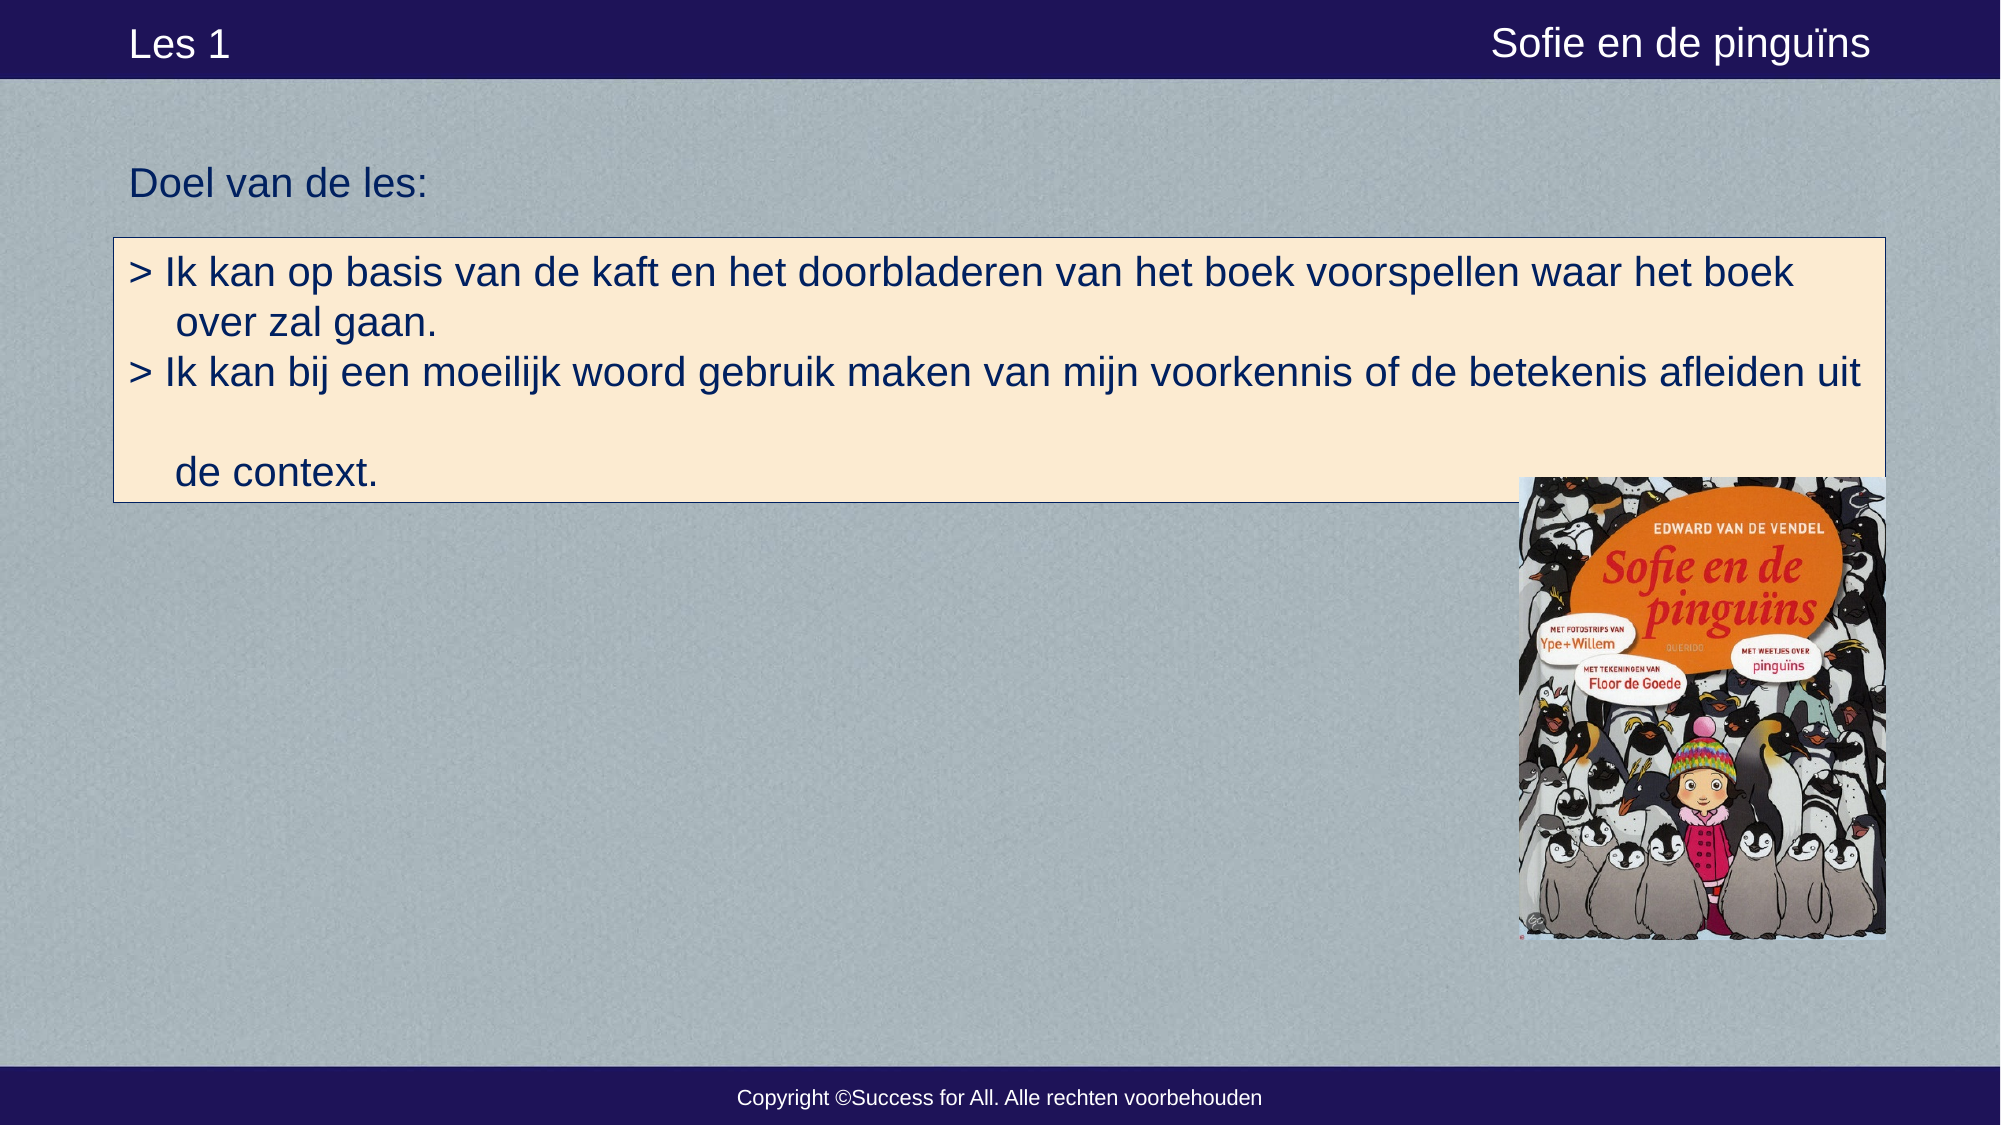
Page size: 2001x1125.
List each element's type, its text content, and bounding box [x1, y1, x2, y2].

text_box Copyright ©Success for All. Alle rechten voorbehouden [0, 1076, 2000, 1125]
text_box Les 1 [114, 9, 354, 75]
text_box Sofie en de pinguïns [999, 8, 1886, 73]
text_box > Ik kan op basis van de kaft en het doorbladeren van het boek voorspellen waar het boek over zal gaan. > Ik kan bij een moeilijk woord gebruik maken van mijn voorkennis of de betekenis afleiden uit de context. [113, 237, 1886, 503]
picture [0, 0, 2001, 1125]
text_box Doel van de les: [113, 148, 1635, 214]
